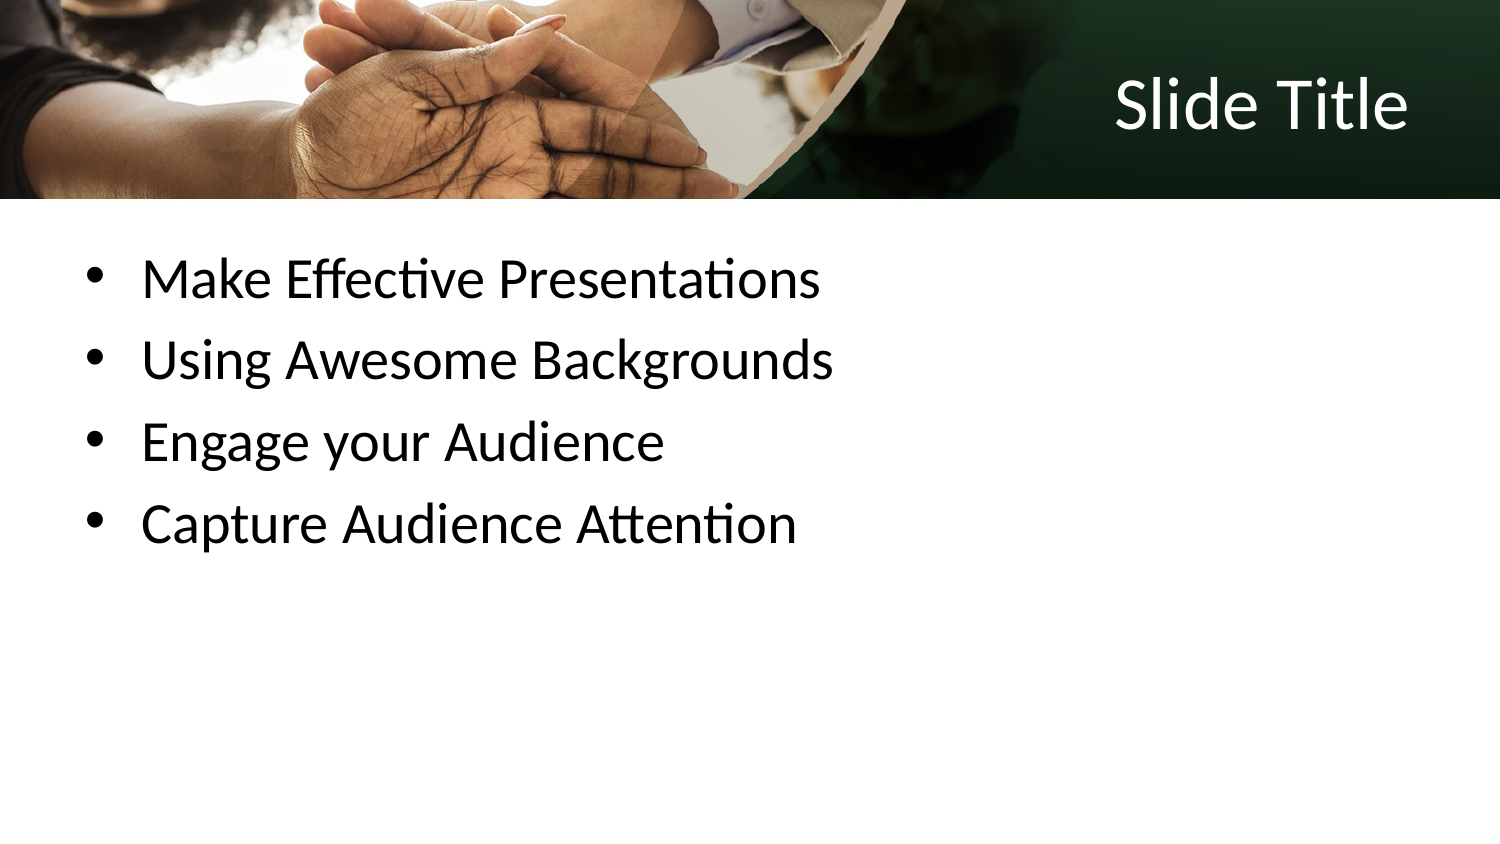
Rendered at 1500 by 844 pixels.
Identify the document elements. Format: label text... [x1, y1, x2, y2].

picture [0, 0, 1500, 844]
list Make Effective Presentations Using Awesome Backgrounds Engage your Audience Capture Audience Attention [70, 232, 1423, 745]
title Slide Title [72, 36, 1426, 162]
